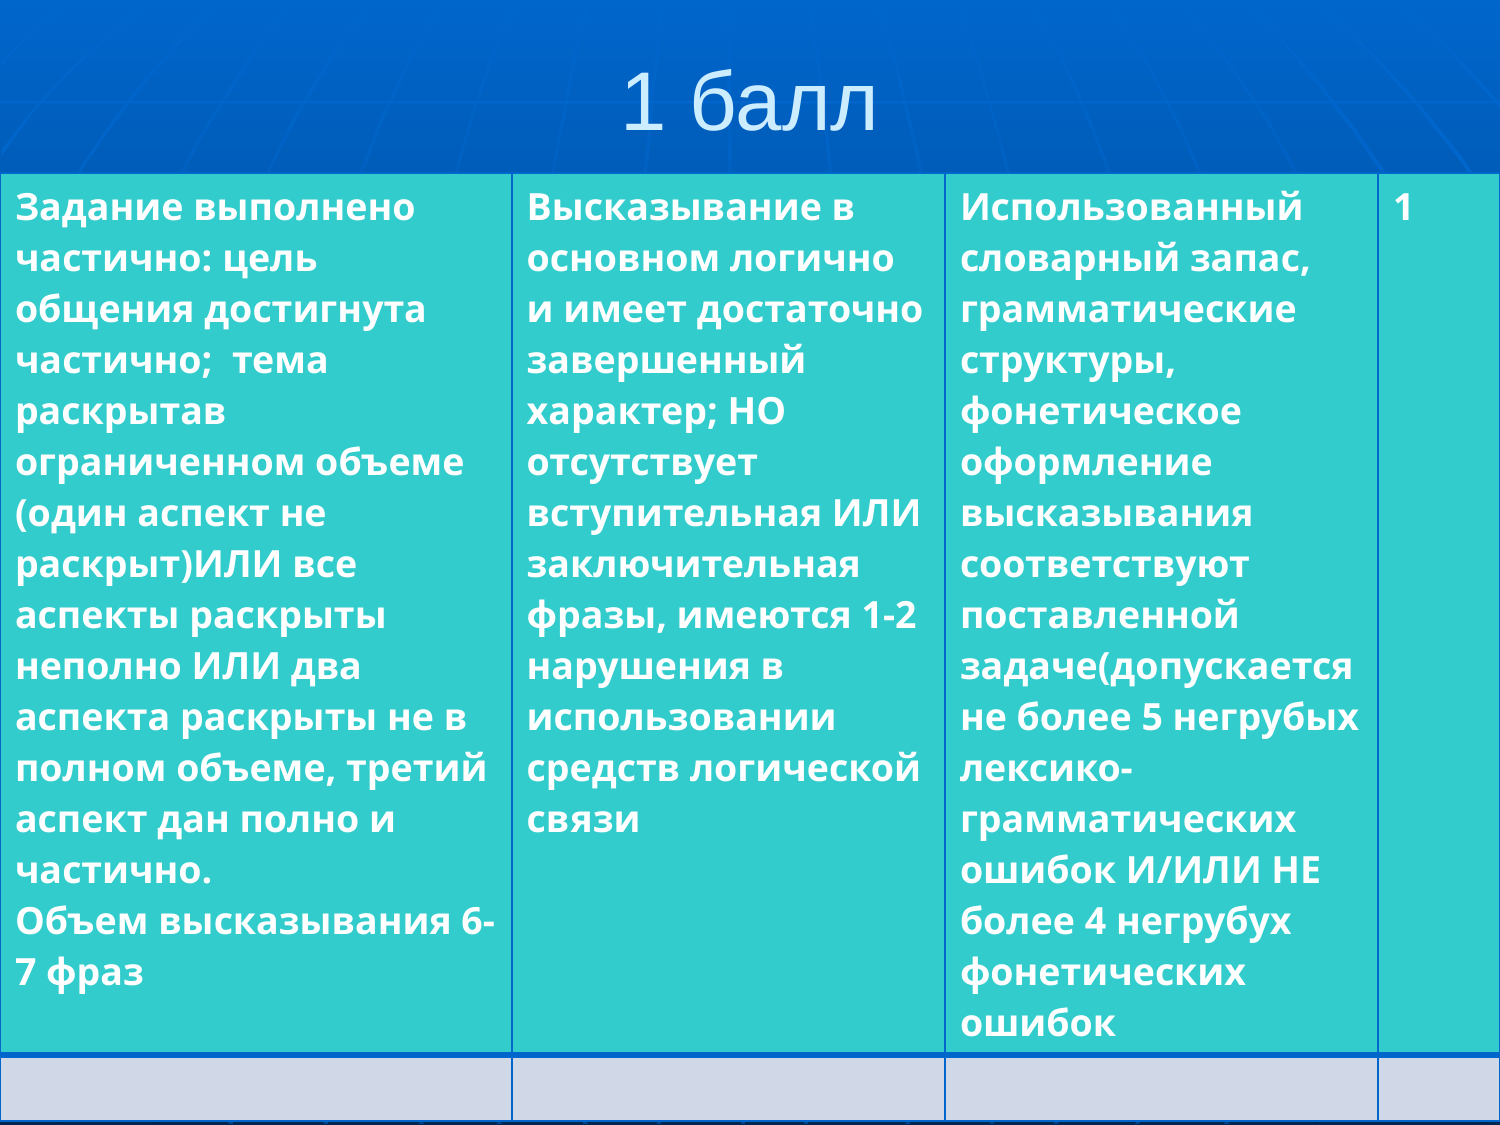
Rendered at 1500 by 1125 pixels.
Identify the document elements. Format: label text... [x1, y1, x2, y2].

table_header Задание выполнено частично: цель общения достигнута частично; тема раскрытав ограниченном объеме (один аспект не раскрыт)ИЛИ все аспекты раскрыты неполно ИЛИ два аспекта раскрыты не в полном объеме, третий аспект дан полно и частично. Объем высказывания 6-7 фраз [1, 174, 511, 1052]
table_cell [513, 1058, 944, 1120]
table_header 1 [1379, 174, 1499, 1052]
table_cell [1379, 1058, 1499, 1120]
table_cell [946, 1058, 1377, 1120]
table_header Использованный словарный запас, грамматические структуры, фонетическое оформление высказывания соответствуют поставленной задаче(допускается не более 5 негрубых лексико-грамматических ошибок И/ИЛИ НЕ более 4 негрубух фонетических ошибок [946, 174, 1377, 1052]
title 1 балл [74, 45, 1426, 150]
table_cell [1, 1058, 511, 1120]
table_header Высказывание в основном логично и имеет достаточно завершенный характер; НО отсутствует вступительная ИЛИ заключительная фразы, имеются 1-2 нарушения в использовании средств логической связи [513, 174, 944, 1052]
